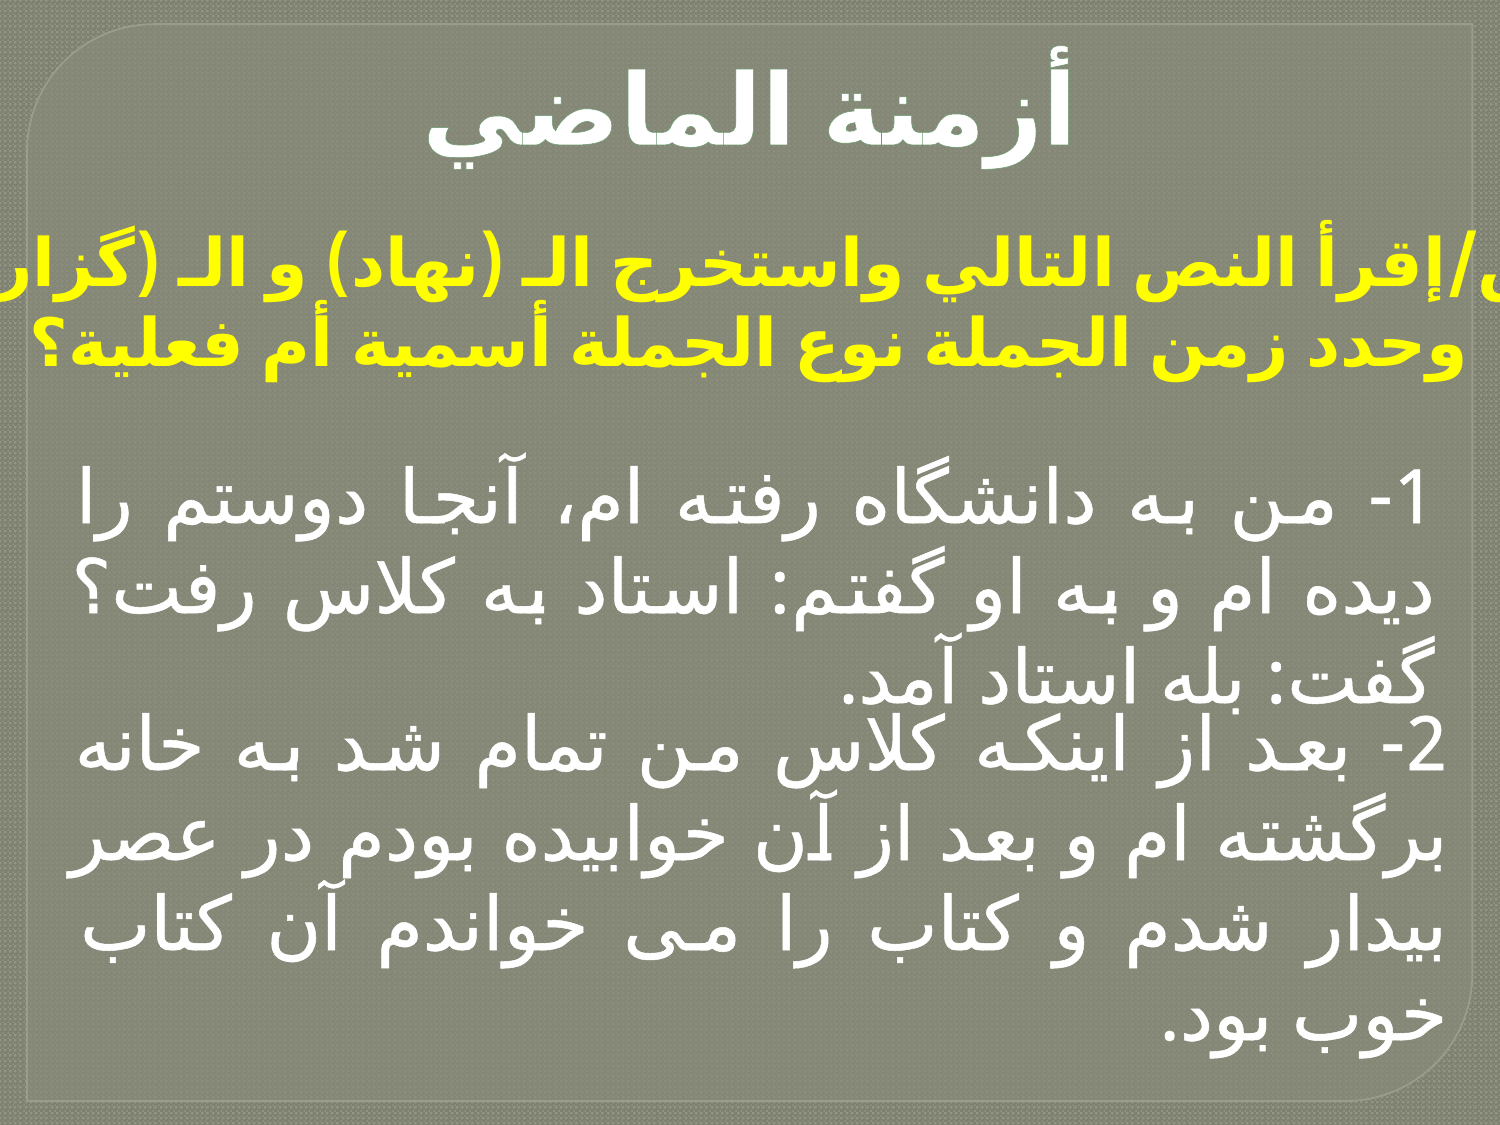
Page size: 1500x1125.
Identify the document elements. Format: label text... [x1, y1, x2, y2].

text_box أزمنة الماضي [407, 37, 1093, 173]
text_box 2- بعد از اینکه کلاس من تمام شد به خانه برگشته ام و بعد از آن خوابیده بودم در عصر بیدار شدم و کتاب را می خواندم آن کتاب خوب بود. [49, 687, 1463, 1125]
text_box 1- من به دانشگاه رفته ام، آنجا دوستم را دیده ام و به او گفتم: استاد به کلاس رفت؟ گفت: بله استاد آمد. [50, 440, 1450, 687]
text_box س/إقرأ النص التالي واستخرج الـ (نهاد) و الـ (گزاره) وحدد زمن الجملة نوع الجملة أسمية أم فعلية؟ [0, 212, 1500, 388]
